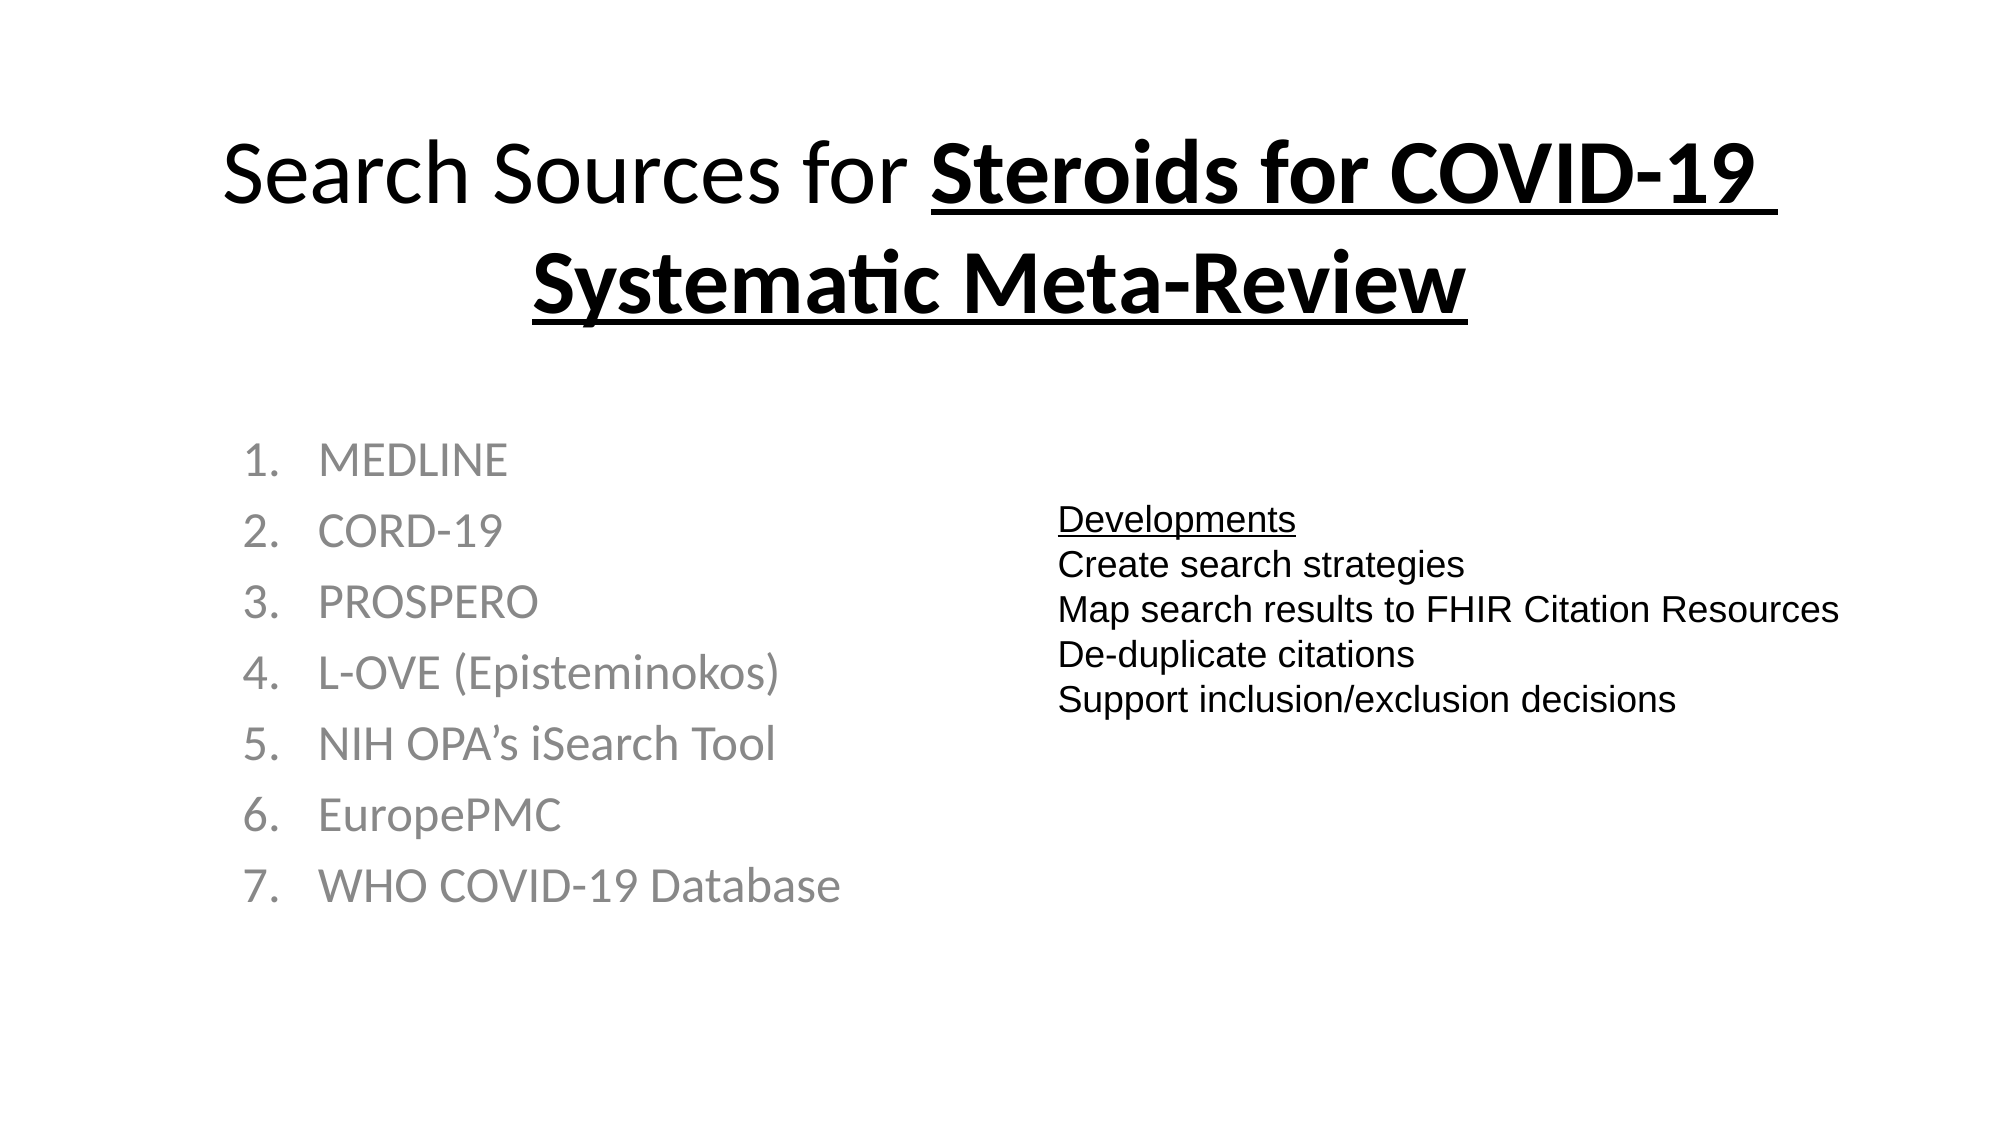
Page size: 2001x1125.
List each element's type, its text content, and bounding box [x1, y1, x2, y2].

text_box Developments Create search strategies Map search results to FHIR Citation Resources De-duplicate citations Support inclusion/exclusion decisions [1042, 487, 1875, 728]
subtitle MEDLINE CORD-19 PROSPERO L-OVE (Episteminokos) NIH OPA’s iSearch Tool EuropePMC WHO COVID-19 Database [223, 418, 1769, 925]
title Search Sources for Steroids for COVID-19 Systematic Meta-Review [150, 100, 1850, 343]
